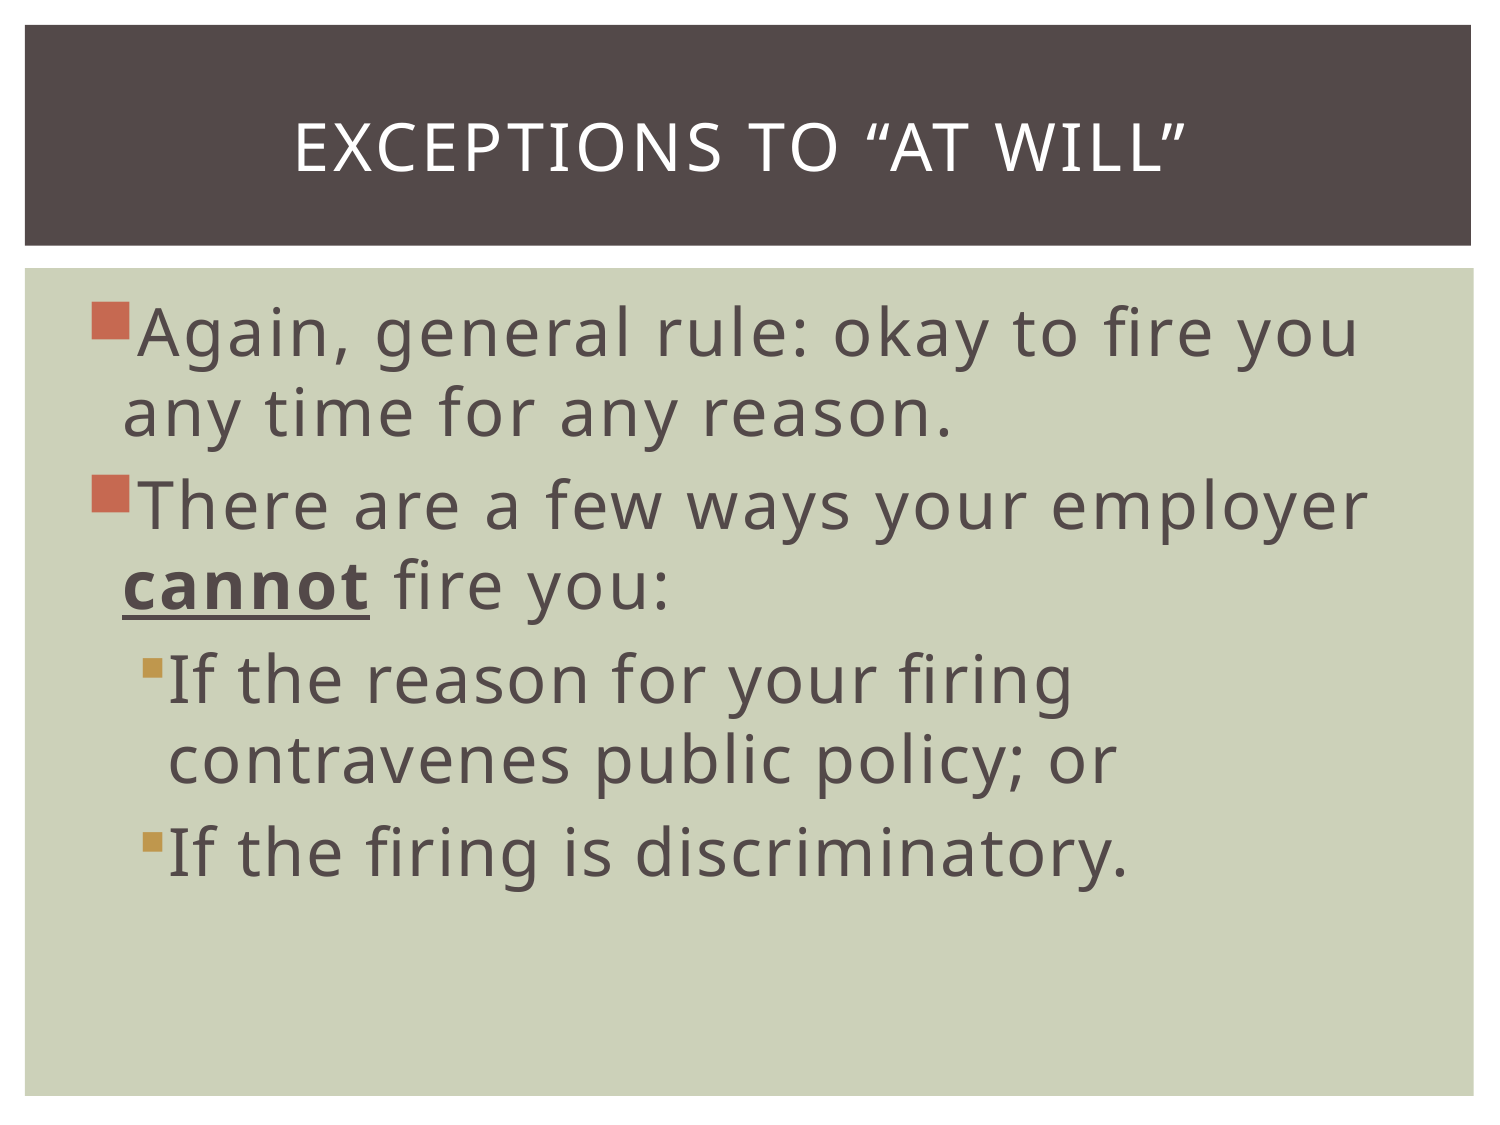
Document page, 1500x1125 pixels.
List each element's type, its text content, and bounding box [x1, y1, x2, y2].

title Exceptions to “at will” [62, 58, 1438, 232]
list Again, general rule: okay to fire you any time for any reason. There are a few ways your employer cannot fire you: If the reason for your firing contravenes public policy; or If the firing is discriminatory. [62, 281, 1442, 1005]
